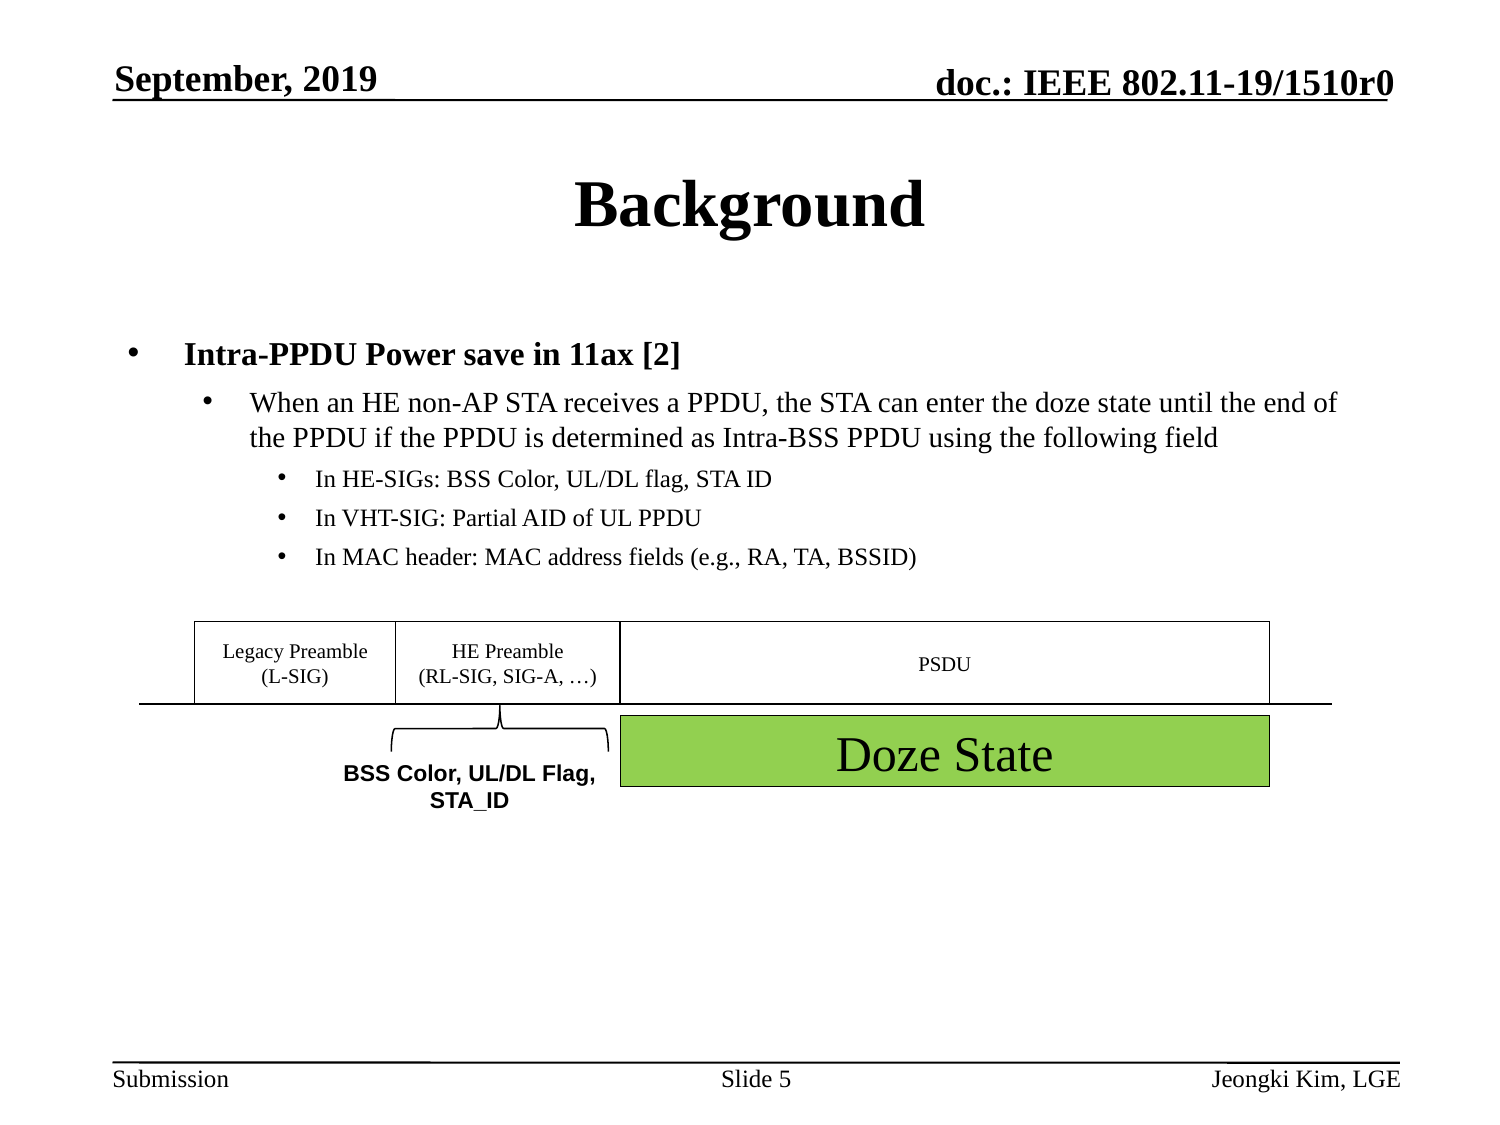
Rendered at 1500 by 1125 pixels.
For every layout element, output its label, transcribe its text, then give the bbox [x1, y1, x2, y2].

text_box [391, 712, 609, 750]
slide_number Slide 5 [712, 1061, 800, 1123]
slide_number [114, 54, 423, 100]
text_box Doze State [620, 715, 1270, 787]
footer Jeongki Kim, LGE [878, 1061, 1402, 1093]
text_box Legacy Preamble (L-SIG) [194, 621, 395, 703]
text_box HE Preamble (RL-SIG, SIG-A, …) [395, 621, 620, 703]
text_box BSS Color, UL/DL Flag, STA_ID [319, 750, 621, 821]
text_box PSDU [620, 621, 1270, 703]
title Background [112, 112, 1388, 288]
list Intra-PPDU Power save in 11ax [2] When an HE non-AP STA receives a PPDU, the STA can enter the doze state until the end of the PPDU if the PPDU is determined as Intra-BSS PPDU using the following field In HE-SIGs: BSS Color, UL/DL flag, STA ID In VHT-SIG: Partial AID of UL PPDU In MAC header: MAC address fields (e.g., RA, TA, BSSID) [112, 324, 1388, 1000]
